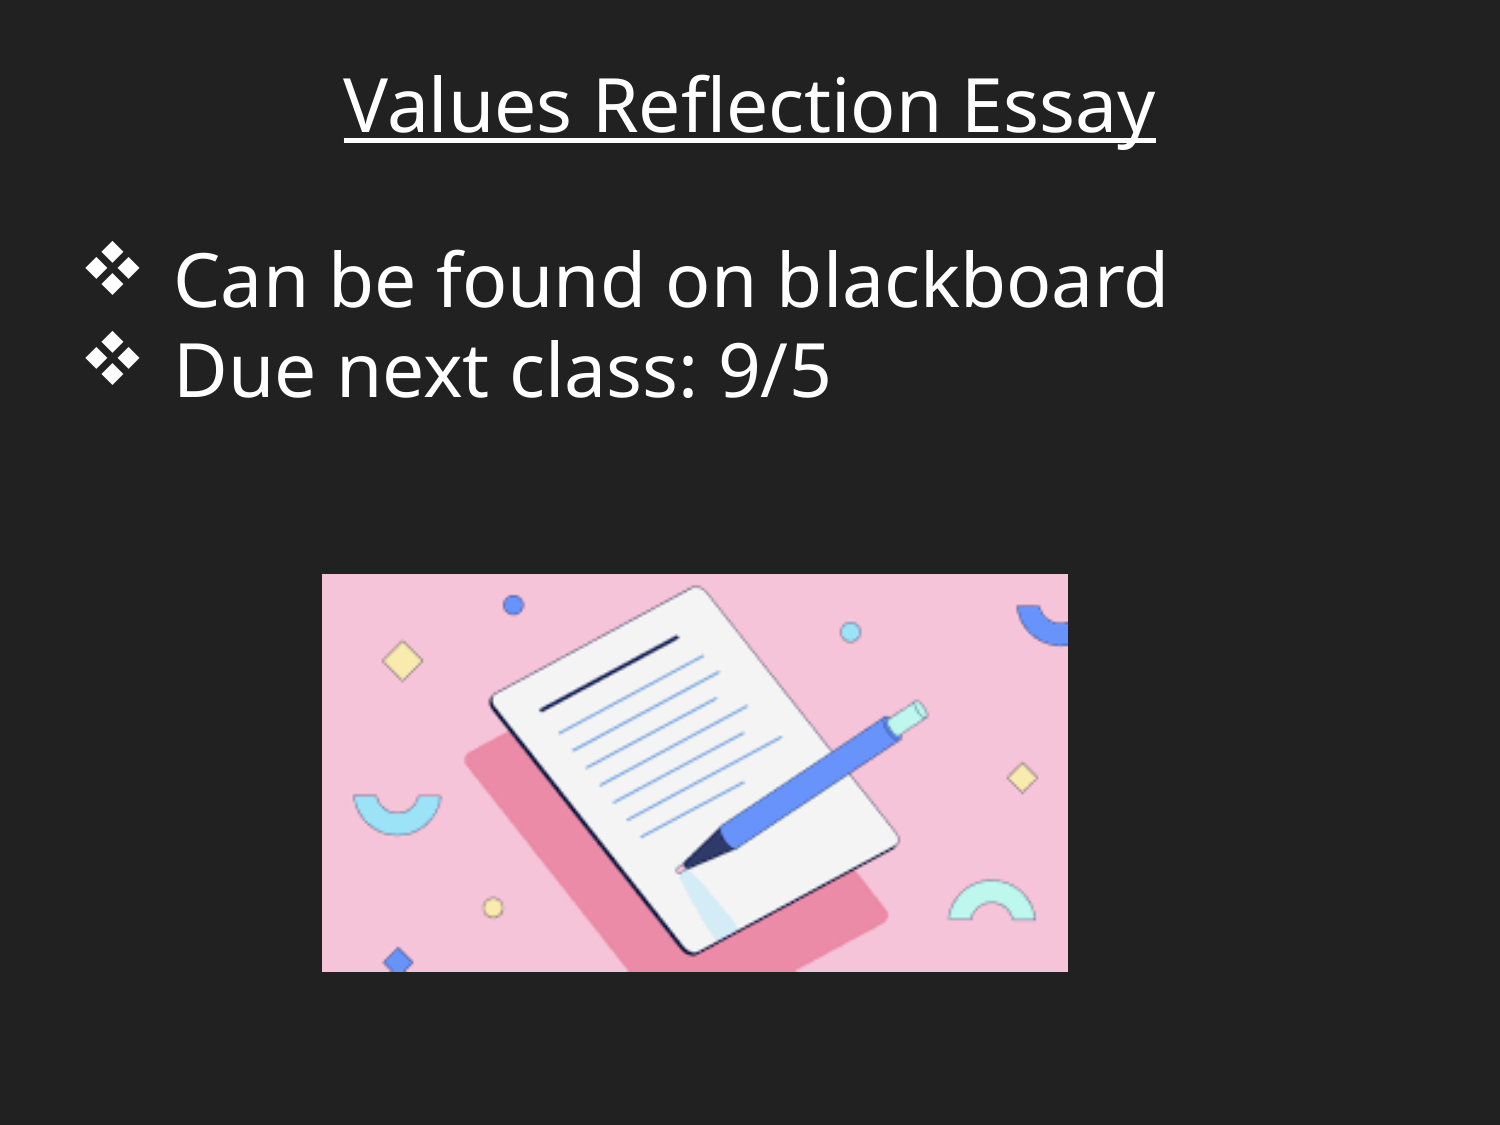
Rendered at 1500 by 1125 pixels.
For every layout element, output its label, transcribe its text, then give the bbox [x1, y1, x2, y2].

text_box Can be found on blackboard Due next class: 9/5 [65, 224, 1325, 420]
text_box Values Reflection Essay [212, 49, 1288, 155]
picture [321, 574, 1069, 973]
